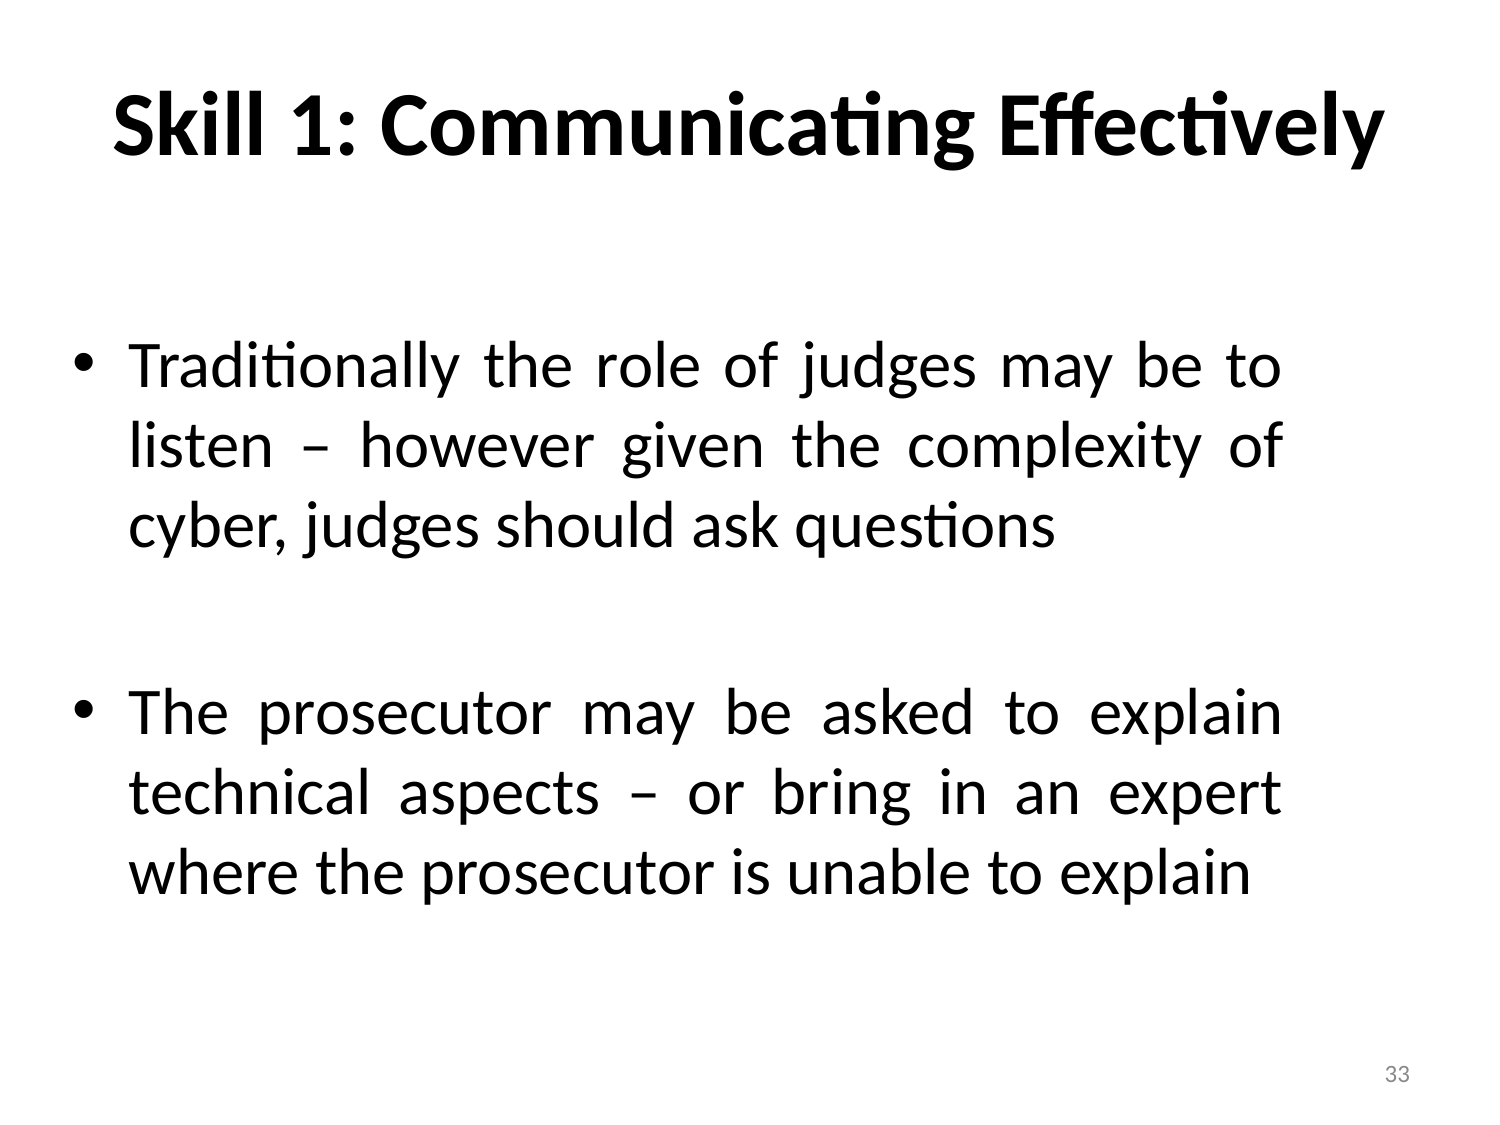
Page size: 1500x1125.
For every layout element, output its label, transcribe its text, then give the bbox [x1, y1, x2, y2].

slide_number 33 [1074, 1042, 1425, 1103]
text_box Traditionally the role of judges may be to listen – however given the complexity of cyber, judges should ask questions The prosecutor may be asked to explain technical aspects – or bring in an expert where the prosecutor is unable to explain [57, 220, 1300, 1097]
title Skill 1: Communicating Effectively [75, 24, 1425, 213]
